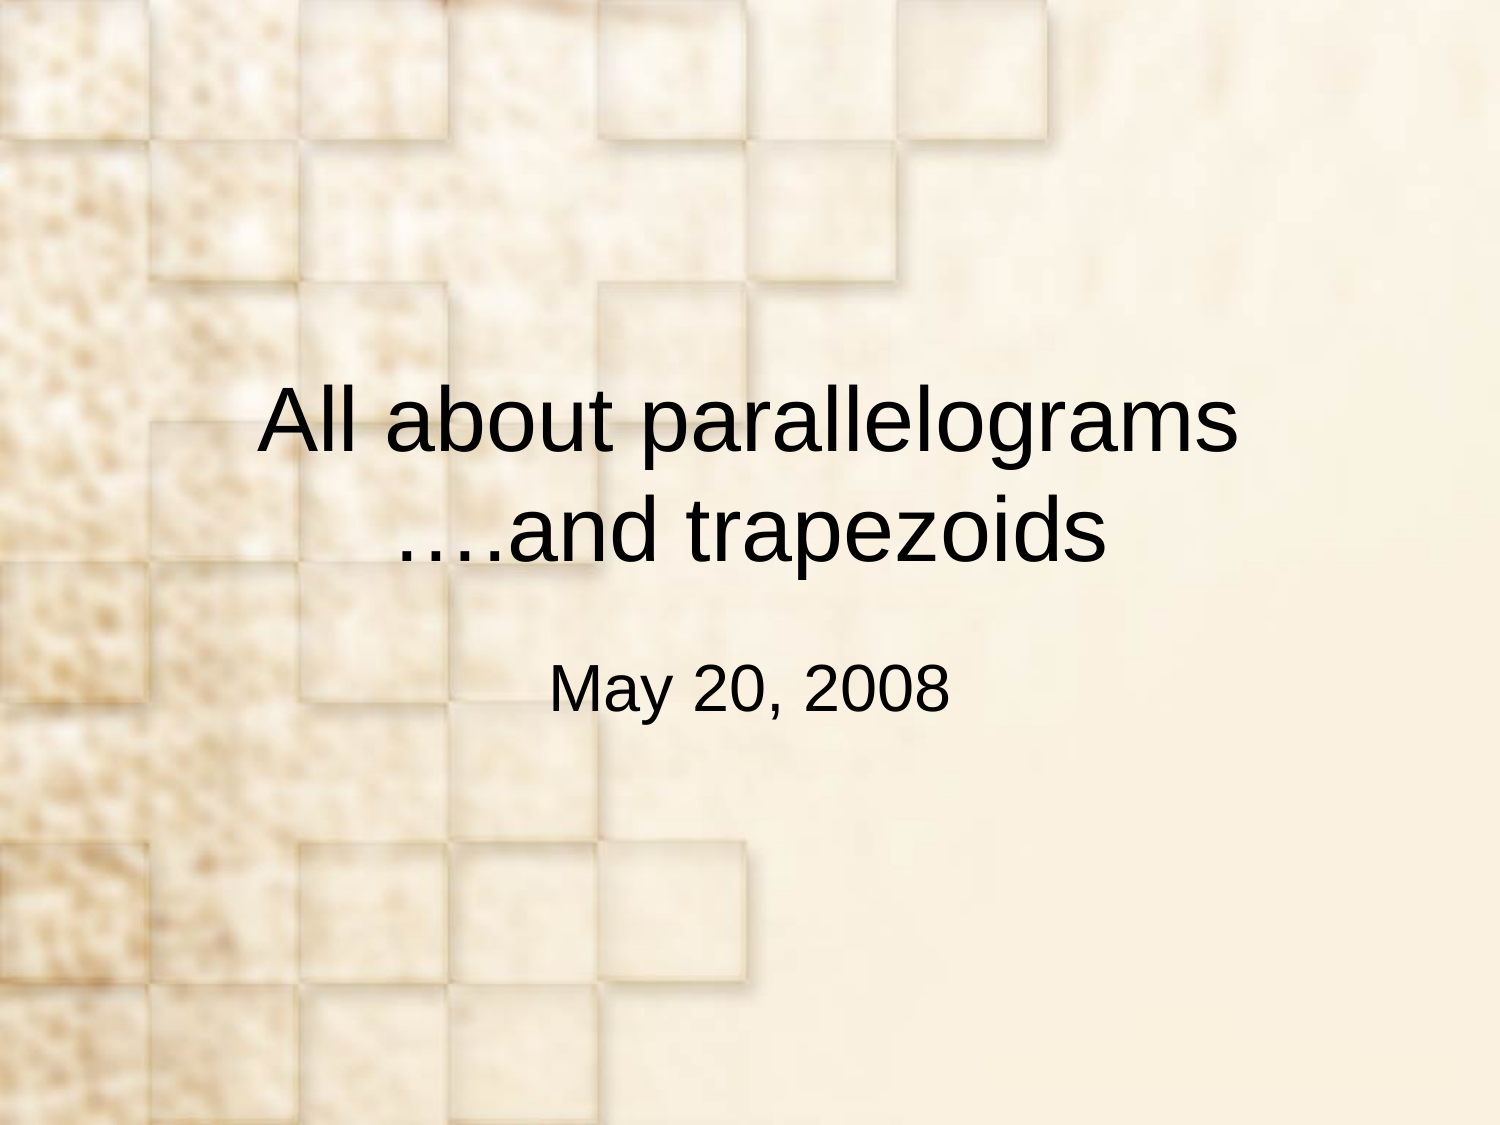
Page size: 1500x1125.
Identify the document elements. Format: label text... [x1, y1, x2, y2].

title All about parallelograms ….and trapezoids [112, 349, 1388, 591]
subtitle May 20, 2008 [224, 637, 1276, 926]
picture [0, 0, 1500, 1125]
